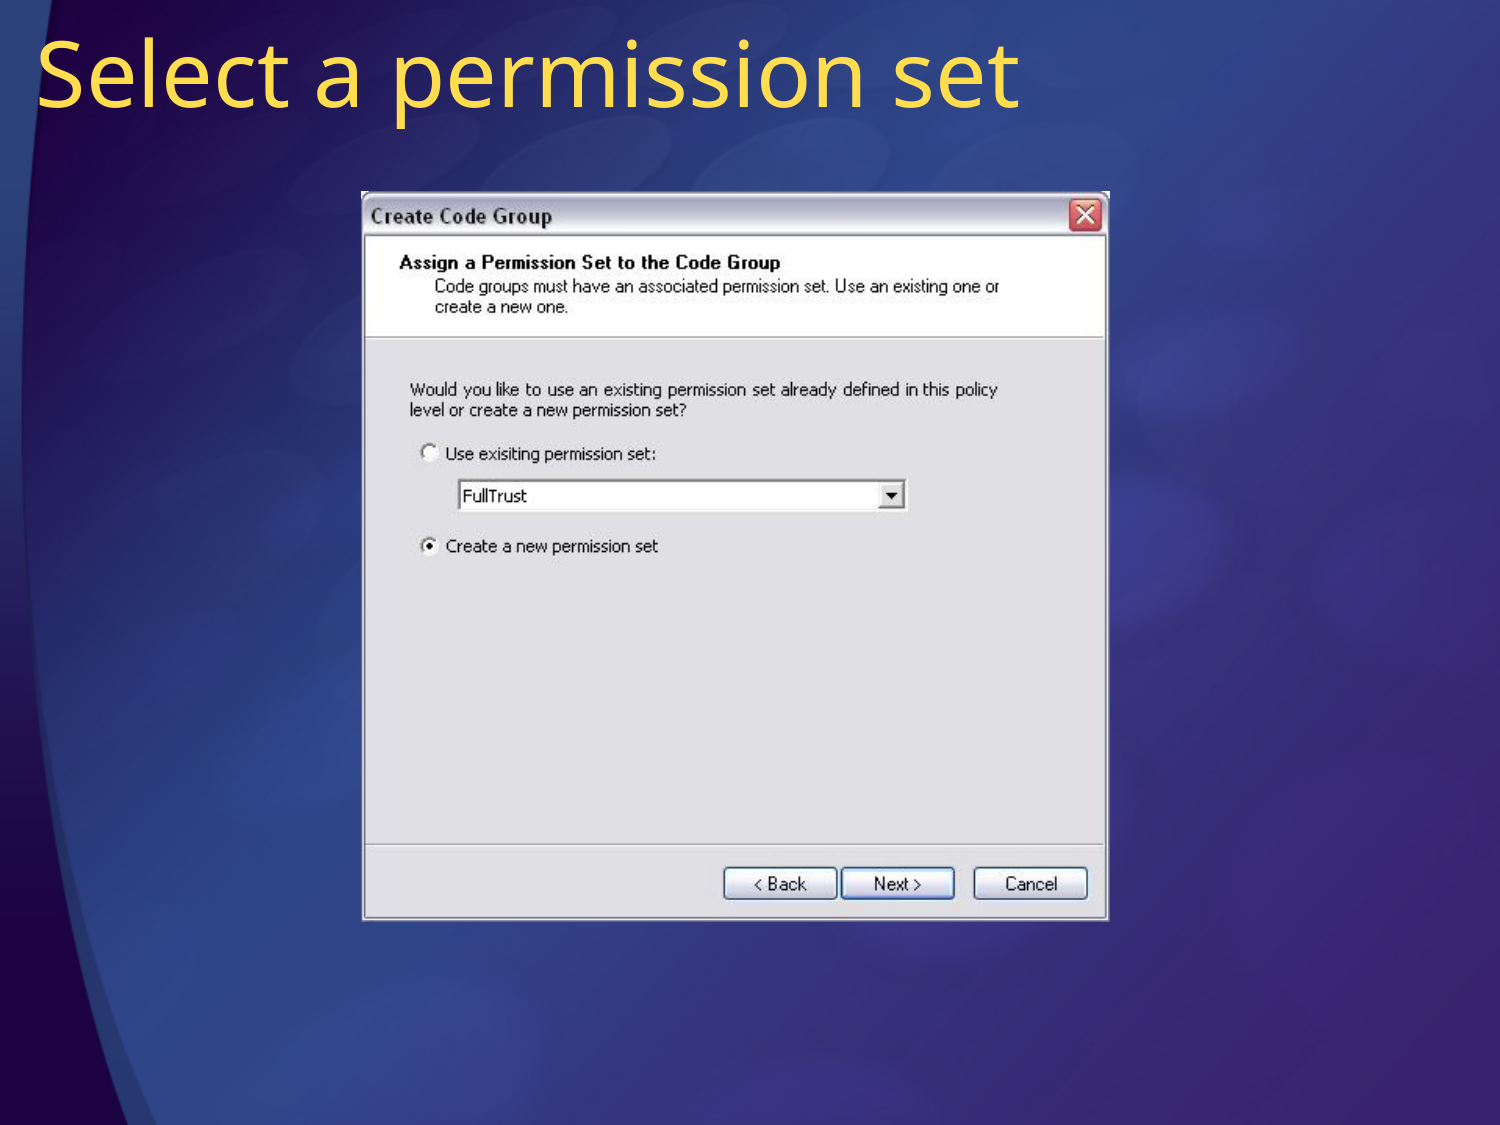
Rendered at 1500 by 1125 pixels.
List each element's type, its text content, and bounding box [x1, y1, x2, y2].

picture [0, 0, 1500, 1125]
title Select a permission set [20, 20, 1477, 136]
